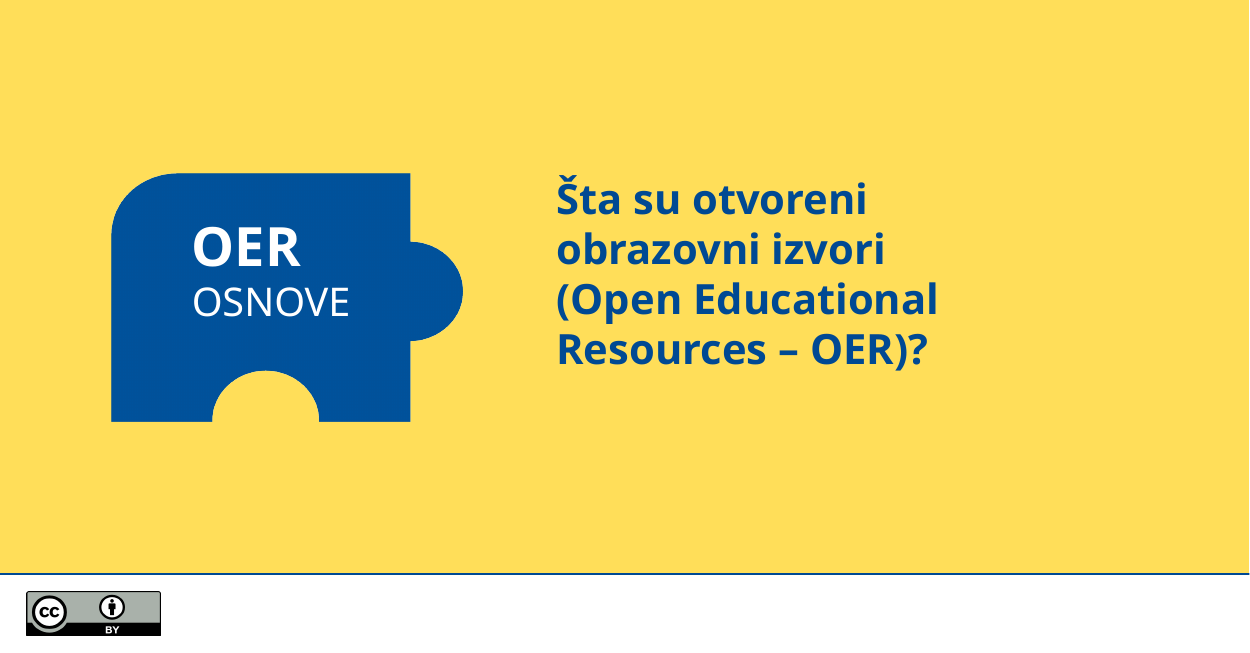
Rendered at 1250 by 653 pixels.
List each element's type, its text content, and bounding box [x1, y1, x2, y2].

text_box OER OSNOVE [468, 199, 718, 337]
picture [25, 591, 161, 636]
picture [111, 173, 463, 422]
text_box Šta su otvoreni obrazovni izvori (Open Educational Resources – OER)? [544, 160, 991, 436]
text_box [0, 581, 1250, 653]
